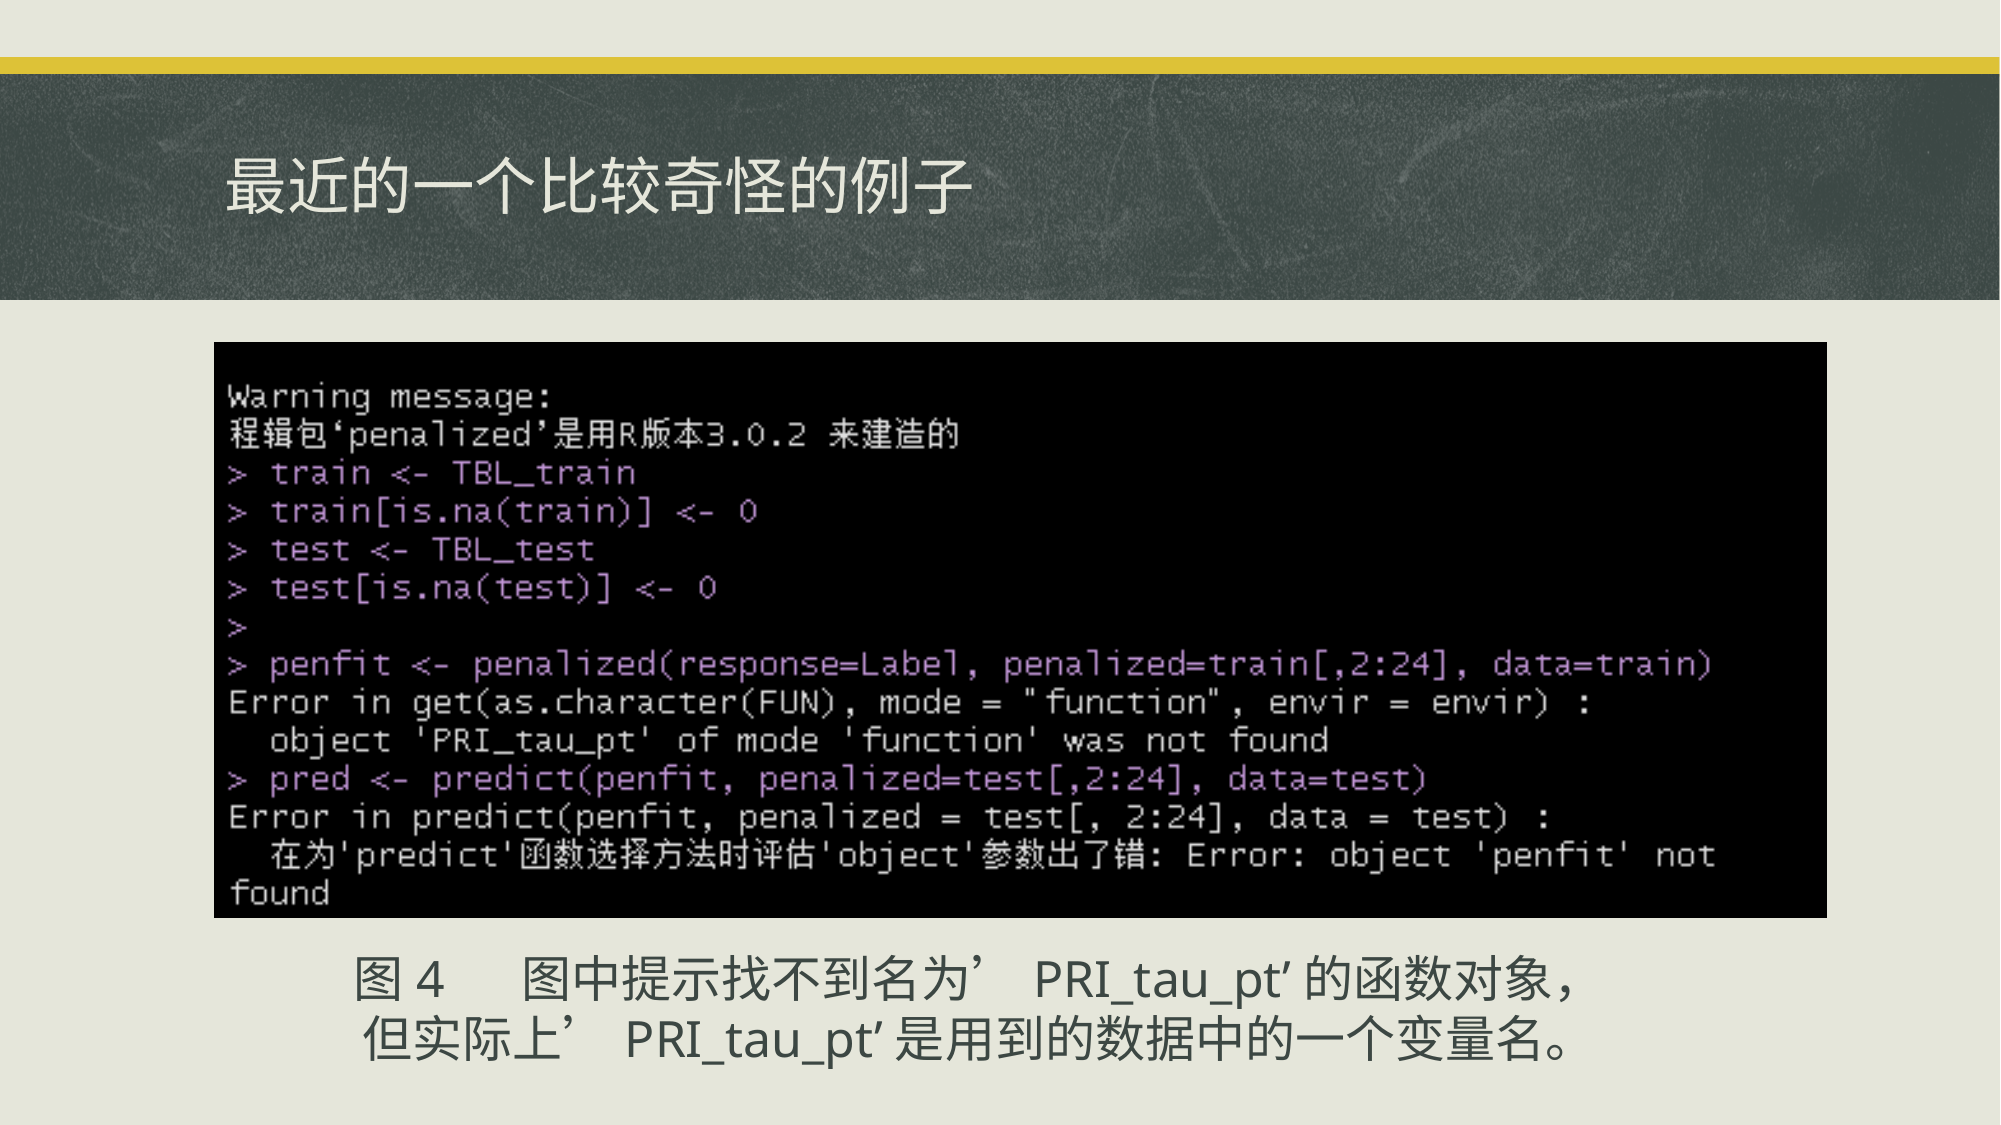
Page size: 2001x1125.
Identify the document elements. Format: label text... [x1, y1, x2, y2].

picture [214, 342, 1827, 918]
list 图4 图中提示找不到名为’PRI_tau_pt’的函数对象，但实际上’PRI_tau_pt’是用到的数据中的一个变量名。 [317, 939, 1641, 1078]
picture [0, 74, 2000, 300]
title 最近的一个比较奇怪的例子 [209, 76, 1790, 301]
